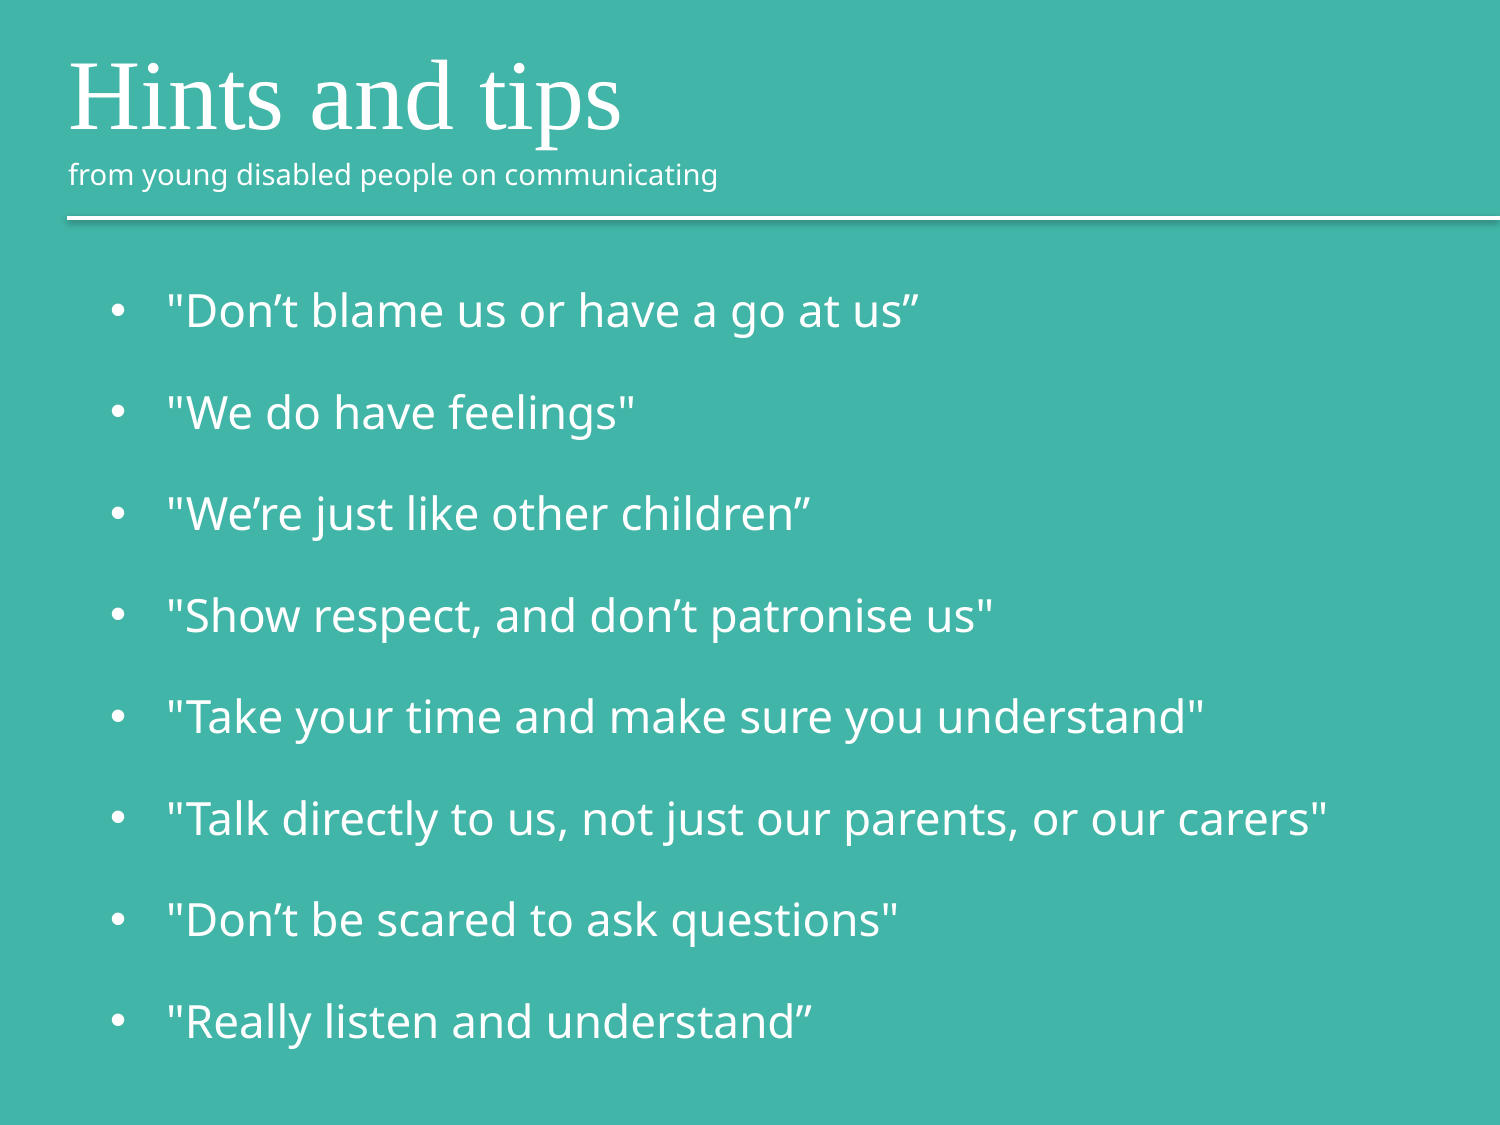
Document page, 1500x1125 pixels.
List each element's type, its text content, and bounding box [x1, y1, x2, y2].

text_box from young disabled people on communicating [53, 148, 1104, 226]
text_box Hints and tips [53, 0, 1053, 148]
list "Don’t blame us or have a go at us” "We do have feelings" "We’re just like other children” "Show respect, and don’t patronise us" "Take your time and make sure you understand" "Talk directly to us, not just our parents, or our carers" "Don’t be scared to ask questions" "Really listen and understand” [95, 258, 1473, 1071]
